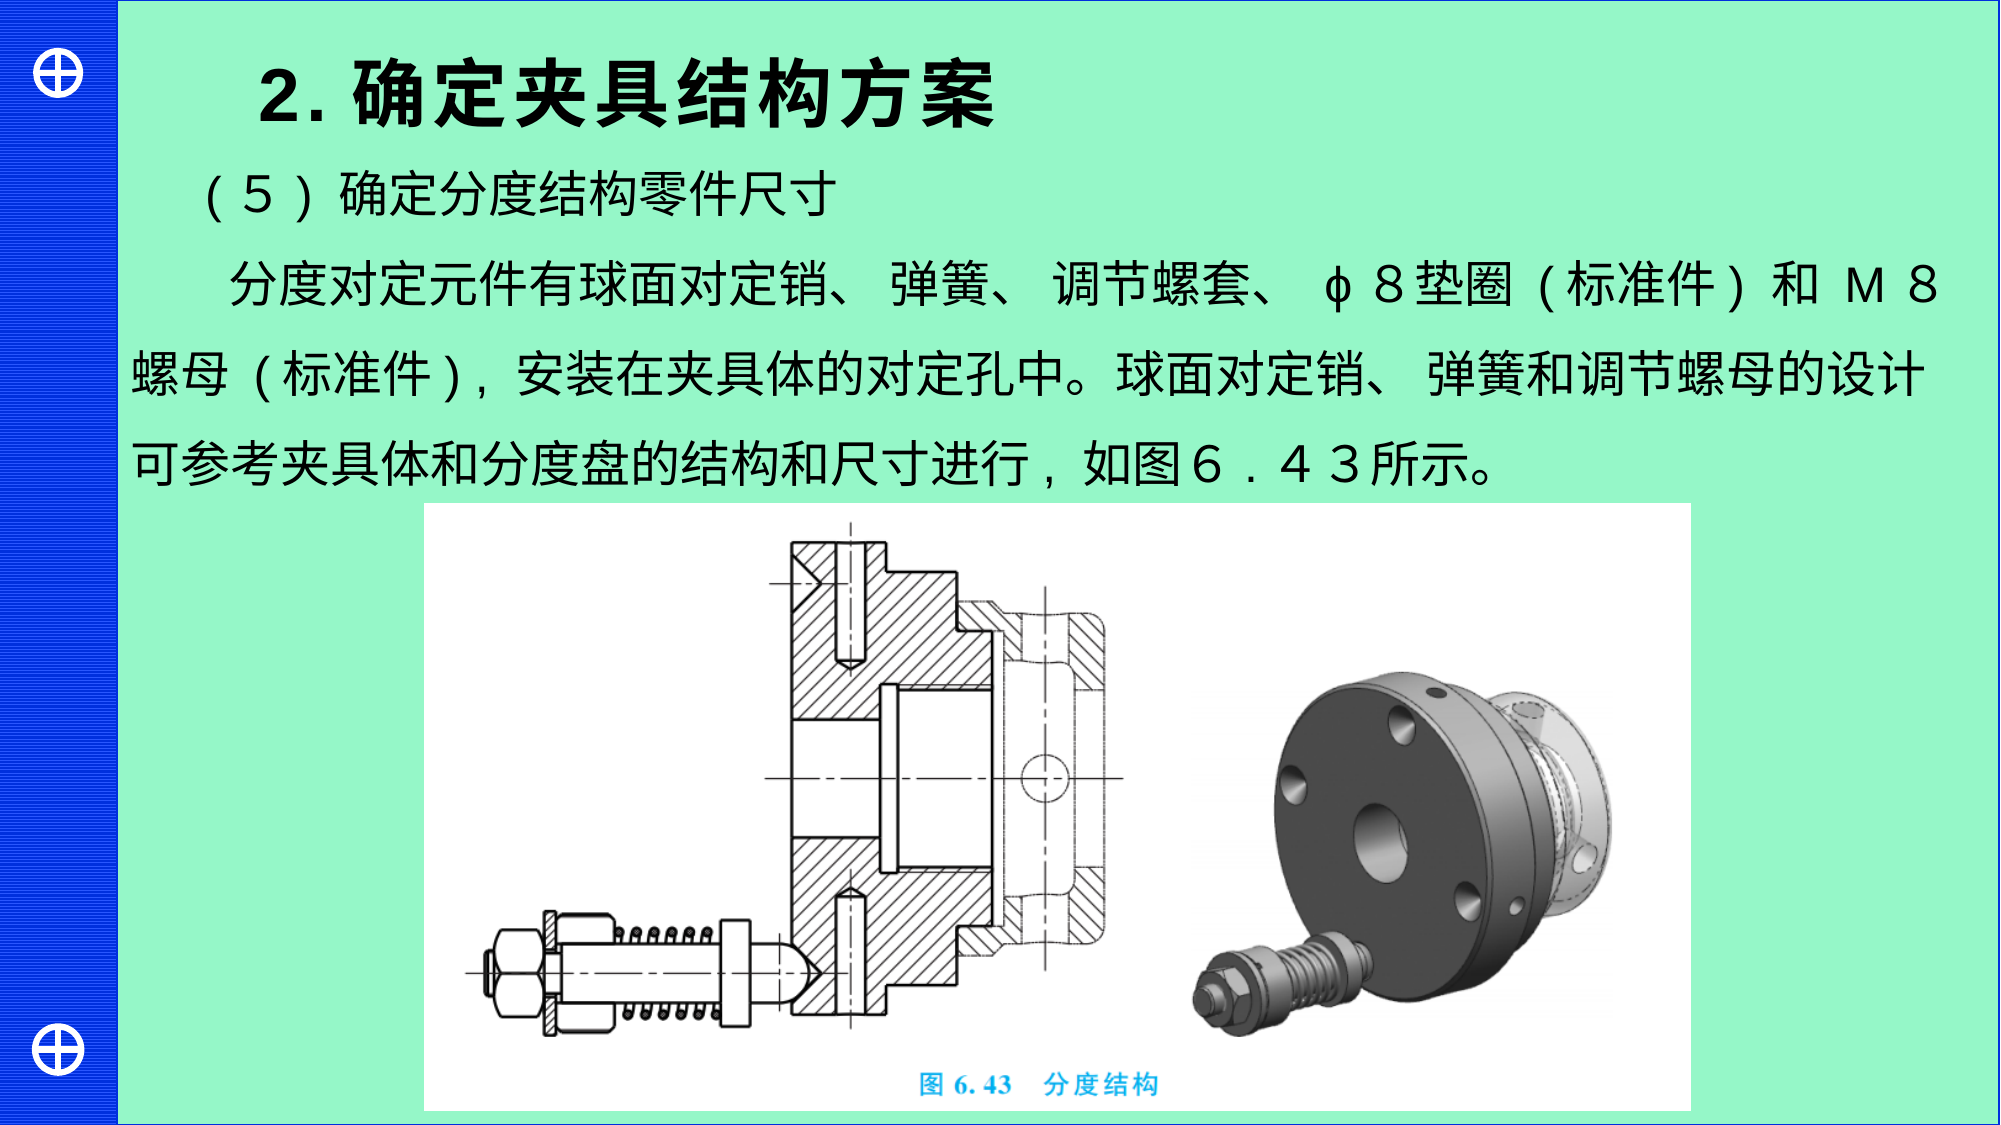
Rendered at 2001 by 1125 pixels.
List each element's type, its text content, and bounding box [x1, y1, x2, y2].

text_box (５) 确定分度结构零件尺寸 分度对定元件有球面对定销、 弹簧、 调节螺套、 ϕ８垫圈 (标准件) 和 M８螺母 (标准件) , 安装在夹具体的对定孔中。球面对定销、 弹簧和调节螺母的设计可参考夹具体和分度盘的结构和尺寸进行, 如图６.４３所示。 [115, 124, 1970, 500]
picture [424, 503, 1691, 1111]
text_box 2.确定夹具结构方案 [135, 22, 1423, 124]
